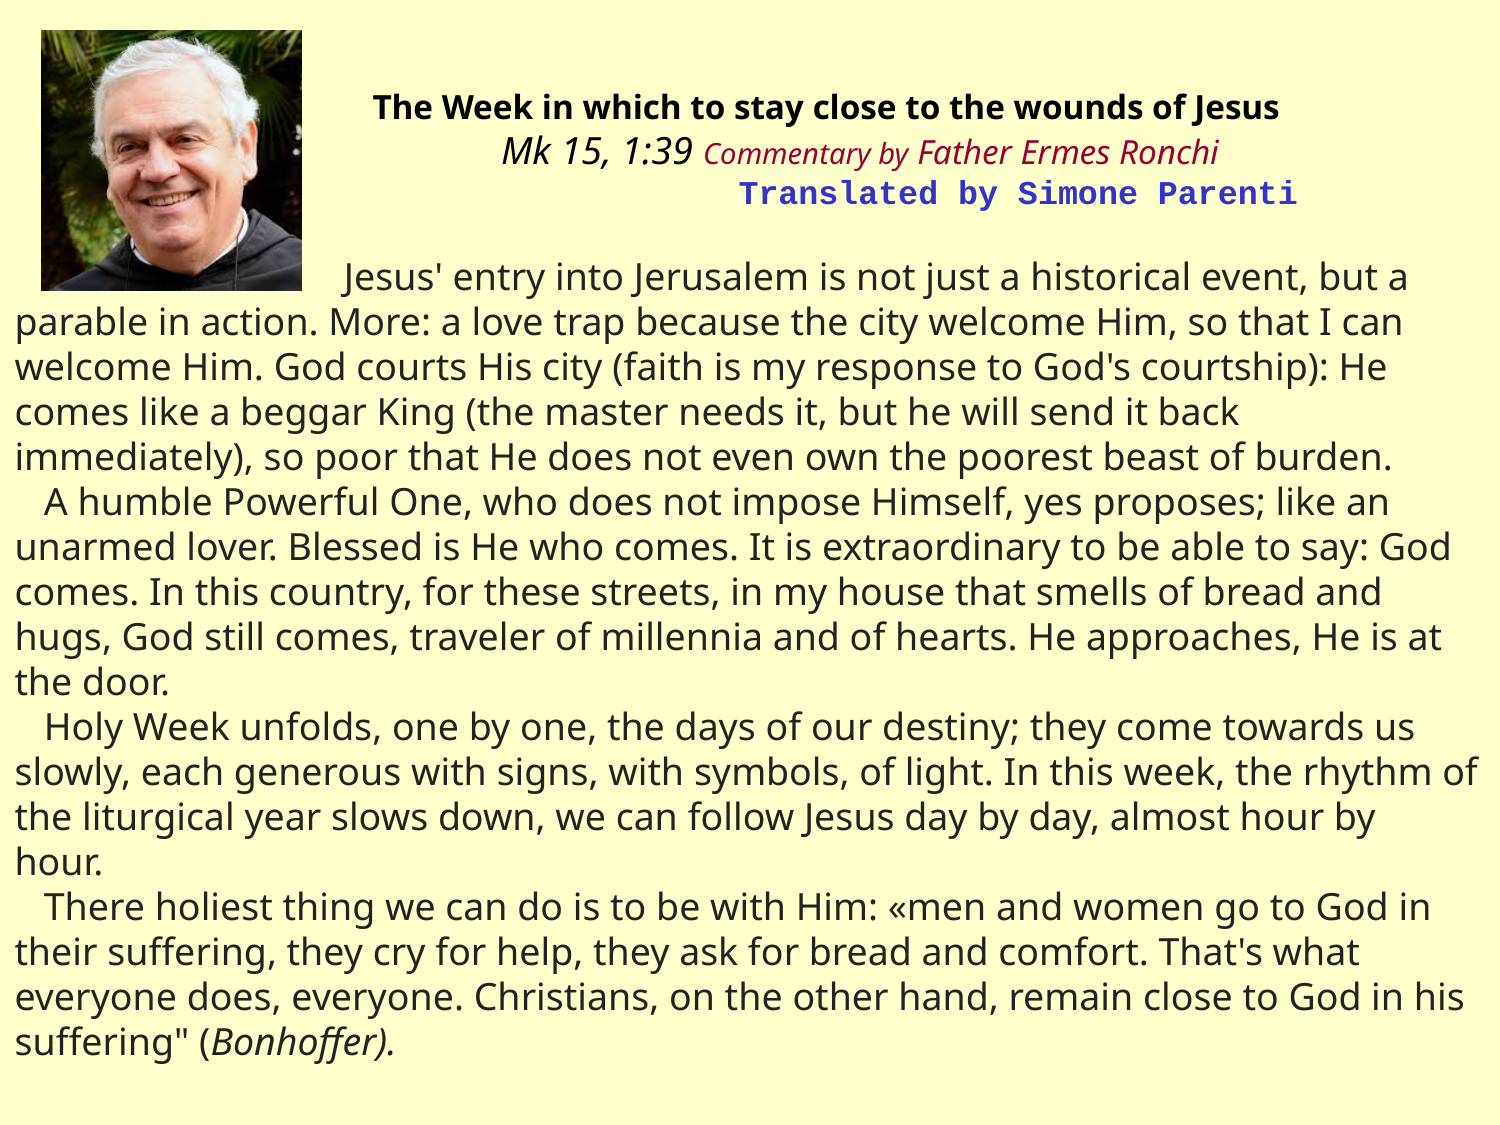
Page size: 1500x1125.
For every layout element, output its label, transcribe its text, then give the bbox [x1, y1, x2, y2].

text_box Jesus' entry into Jerusalem is not just a historical event, but a parable in action. More: a love trap because the city welcome Him, so that I can welcome Him. God courts His city (faith is my response to God's courtship): He comes like a beggar King (the master needs it, but he will send it back immediately), so poor that He does not even own the poorest beast of burden. A humble Powerful One, who does not impose Himself, yes proposes; like an unarmed lover. Blessed is He who comes. It is extraordinary to be able to say: God comes. In this country, for these streets, in my house that smells of bread and hugs, God still comes, traveler of millennia and of hearts. He approaches, He is at the door. Holy Week unfolds, one by one, the days of our destiny; they come towards us slowly, each generous with signs, with symbols, of light. In this week, the rhythm of the liturgical year slows down, we can follow Jesus day by day, almost hour by hour. There holiest thing we can do is to be with Him: «men and women go to God in their suffering, they cry for help, they ask for bread and comfort. That's what everyone does, everyone. Christians, on the other hand, remain close to God in his suffering" (Bonhoffer). [0, 245, 1500, 1071]
picture [41, 30, 302, 291]
text_box The Week in which to stay close to the wounds of Jesus Mk 15, 1:39 Commentary by Father Ermes Ronchi Translated by Simone Parenti [318, 74, 1483, 219]
